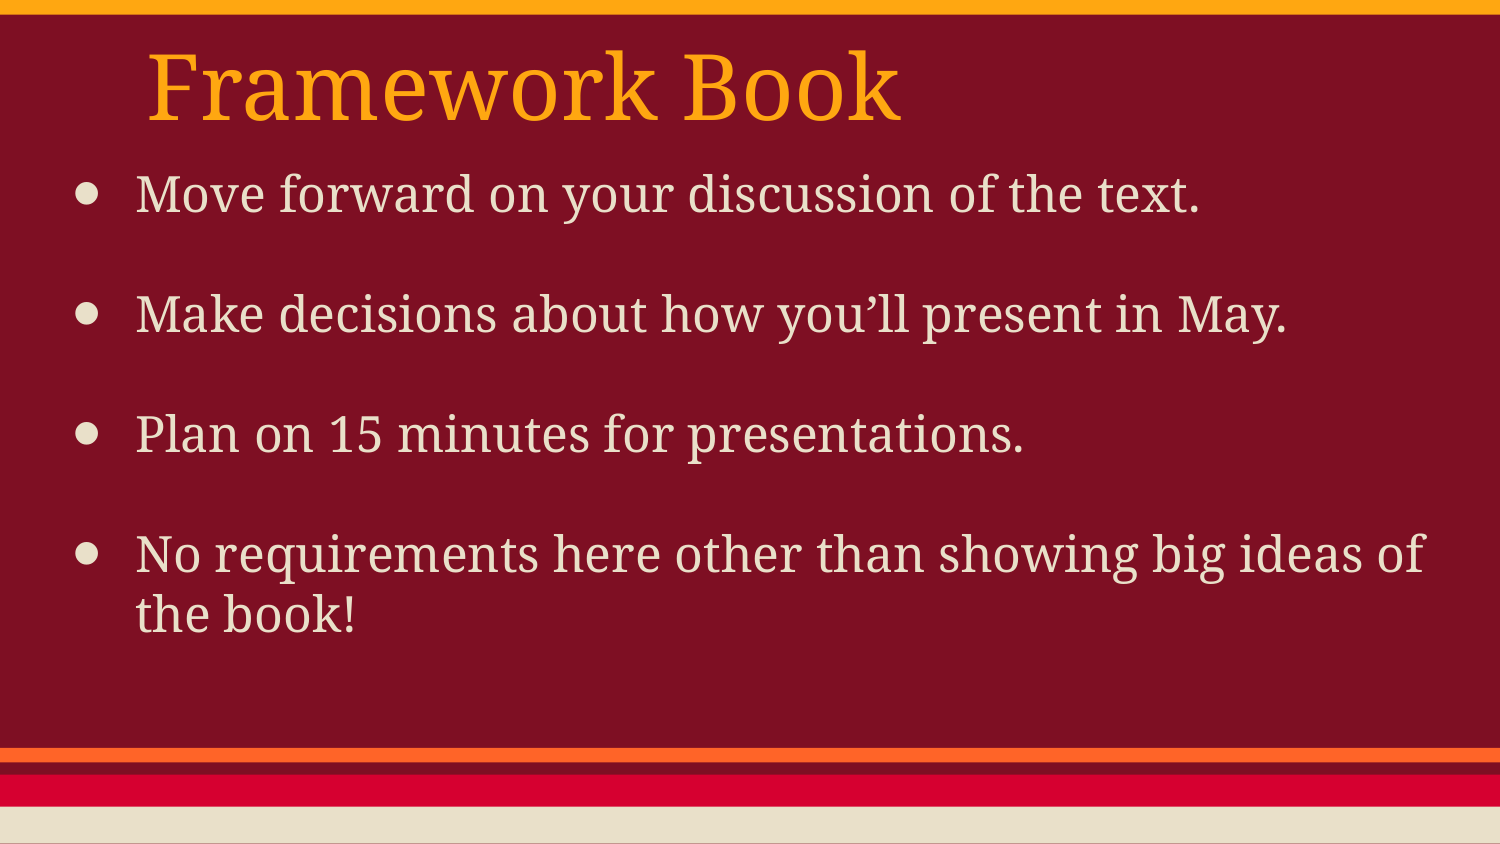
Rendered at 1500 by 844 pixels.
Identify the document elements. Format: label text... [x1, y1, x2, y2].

title Framework Book [85, 26, 1056, 141]
list Move forward on your discussion of the text. Make decisions about how you’ll present in May. Plan on 15 minutes for presentations. No requirements here other than showing big ideas of the book! [45, 147, 1455, 742]
